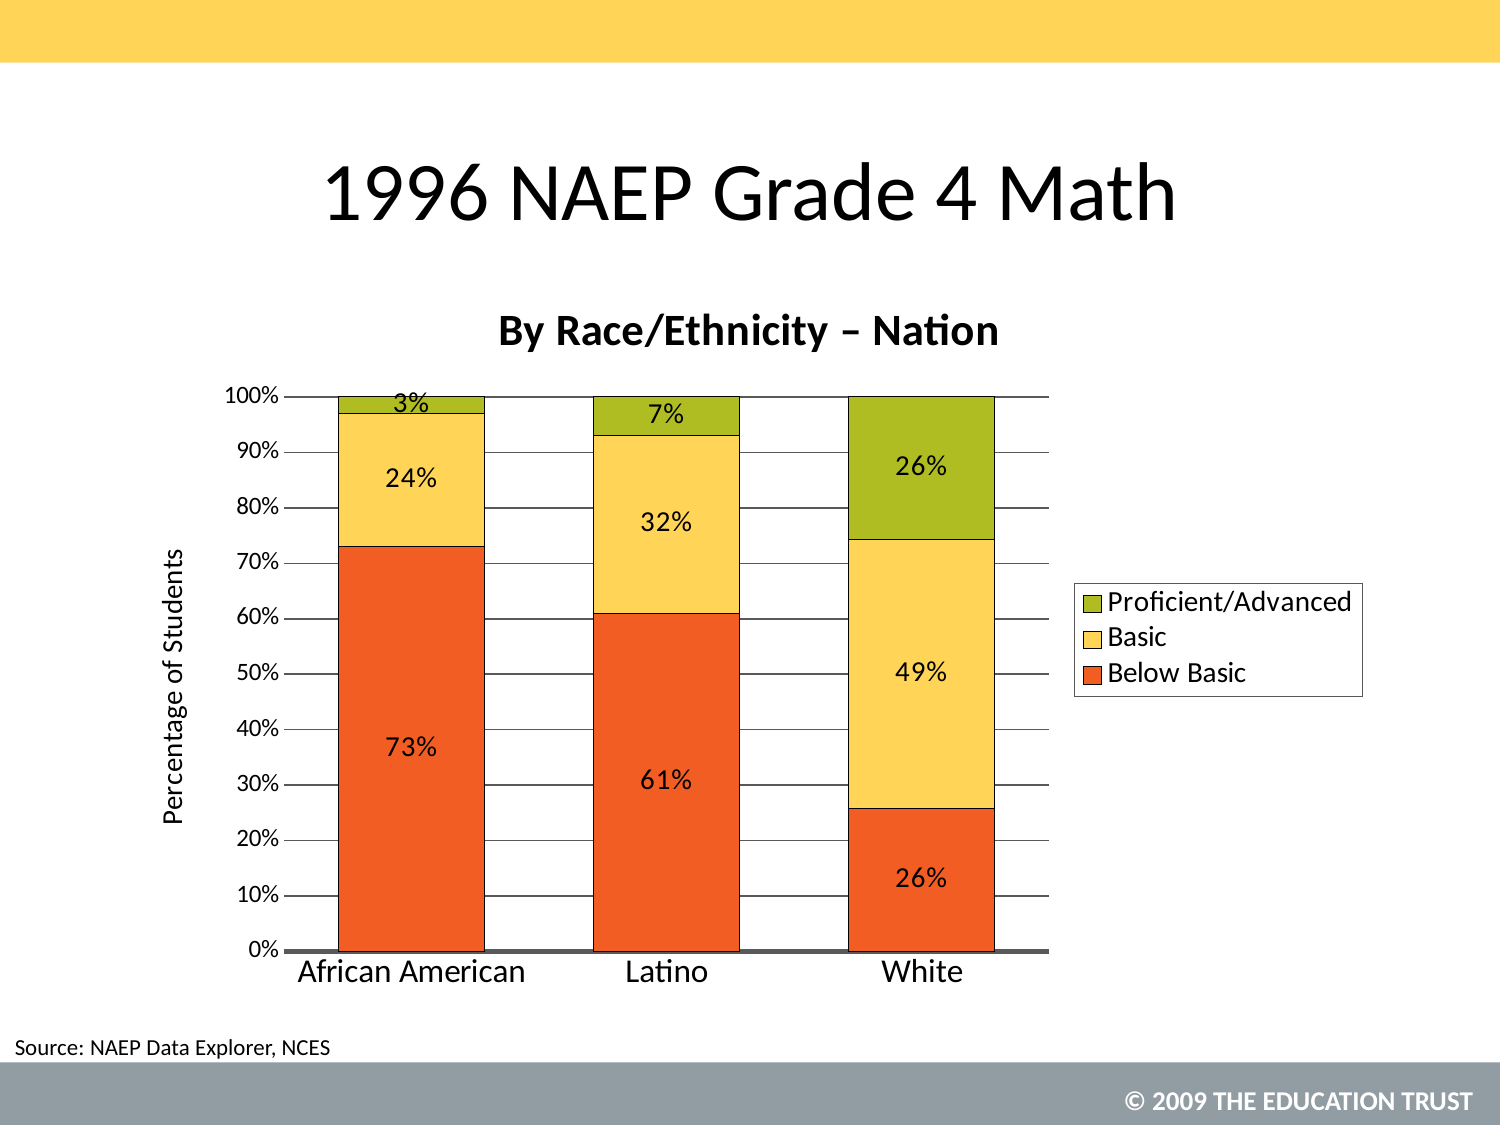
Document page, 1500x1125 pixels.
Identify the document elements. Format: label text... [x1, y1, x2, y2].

chart [124, 274, 1376, 1006]
title 1996 NAEP Grade 4 Math [74, 99, 1426, 276]
list NAEP Data Explorer, NCES [74, 1024, 888, 1063]
